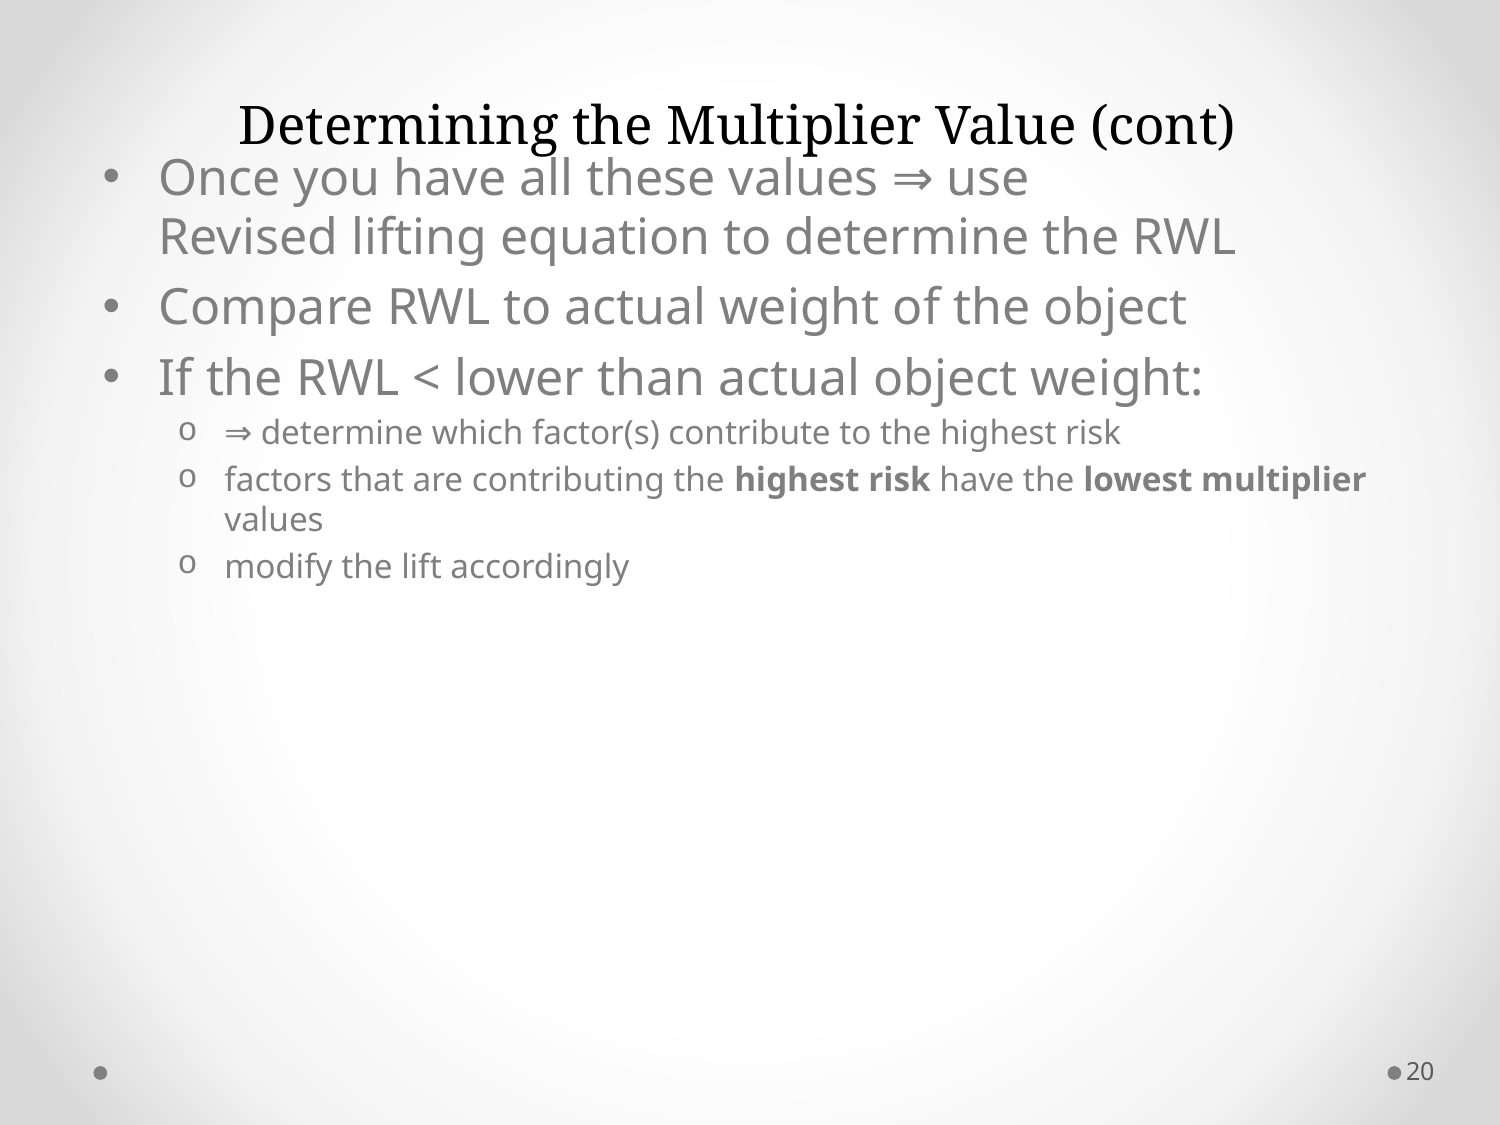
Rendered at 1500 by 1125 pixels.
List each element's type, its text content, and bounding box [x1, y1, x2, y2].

list Once you have all these values ⇒ use Revised lifting equation to determine the RWL Compare RWL to actual weight of the object If the RWL < lower than actual object weight: ⇒ determine which factor(s) contribute to the highest risk factors that are contributing the highest risk have the lowest multiplier values modify the lift accordingly [87, 137, 1438, 1113]
picture [0, 0, 1500, 1125]
title Determining the Multiplier Value (cont) [62, 62, 1413, 163]
slide_number 20 [1401, 1042, 1494, 1103]
